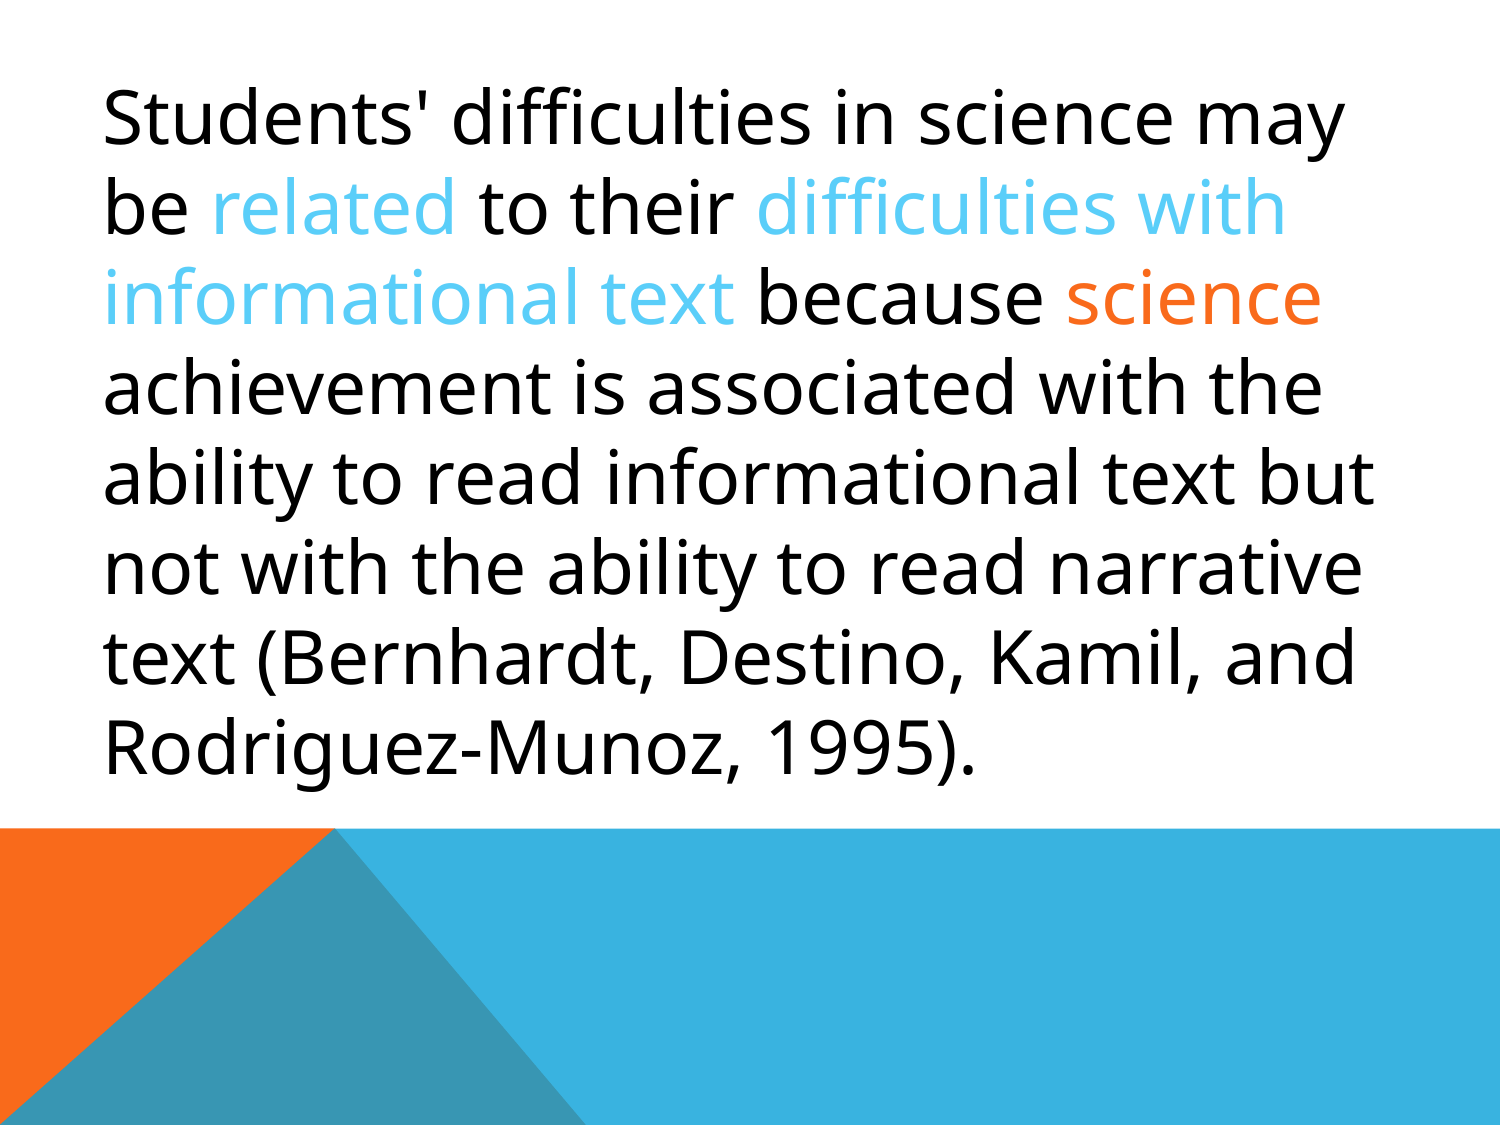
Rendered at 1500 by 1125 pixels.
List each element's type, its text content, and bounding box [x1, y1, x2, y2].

text_box Students' difficulties in science may be related to their difficulties with informational text because science achievement is associated with the ability to read informational text but not with the ability to read narrative text (Bernhardt, Destino, Kamil, and Rodriguez-Munoz, 1995). [87, 62, 1400, 798]
